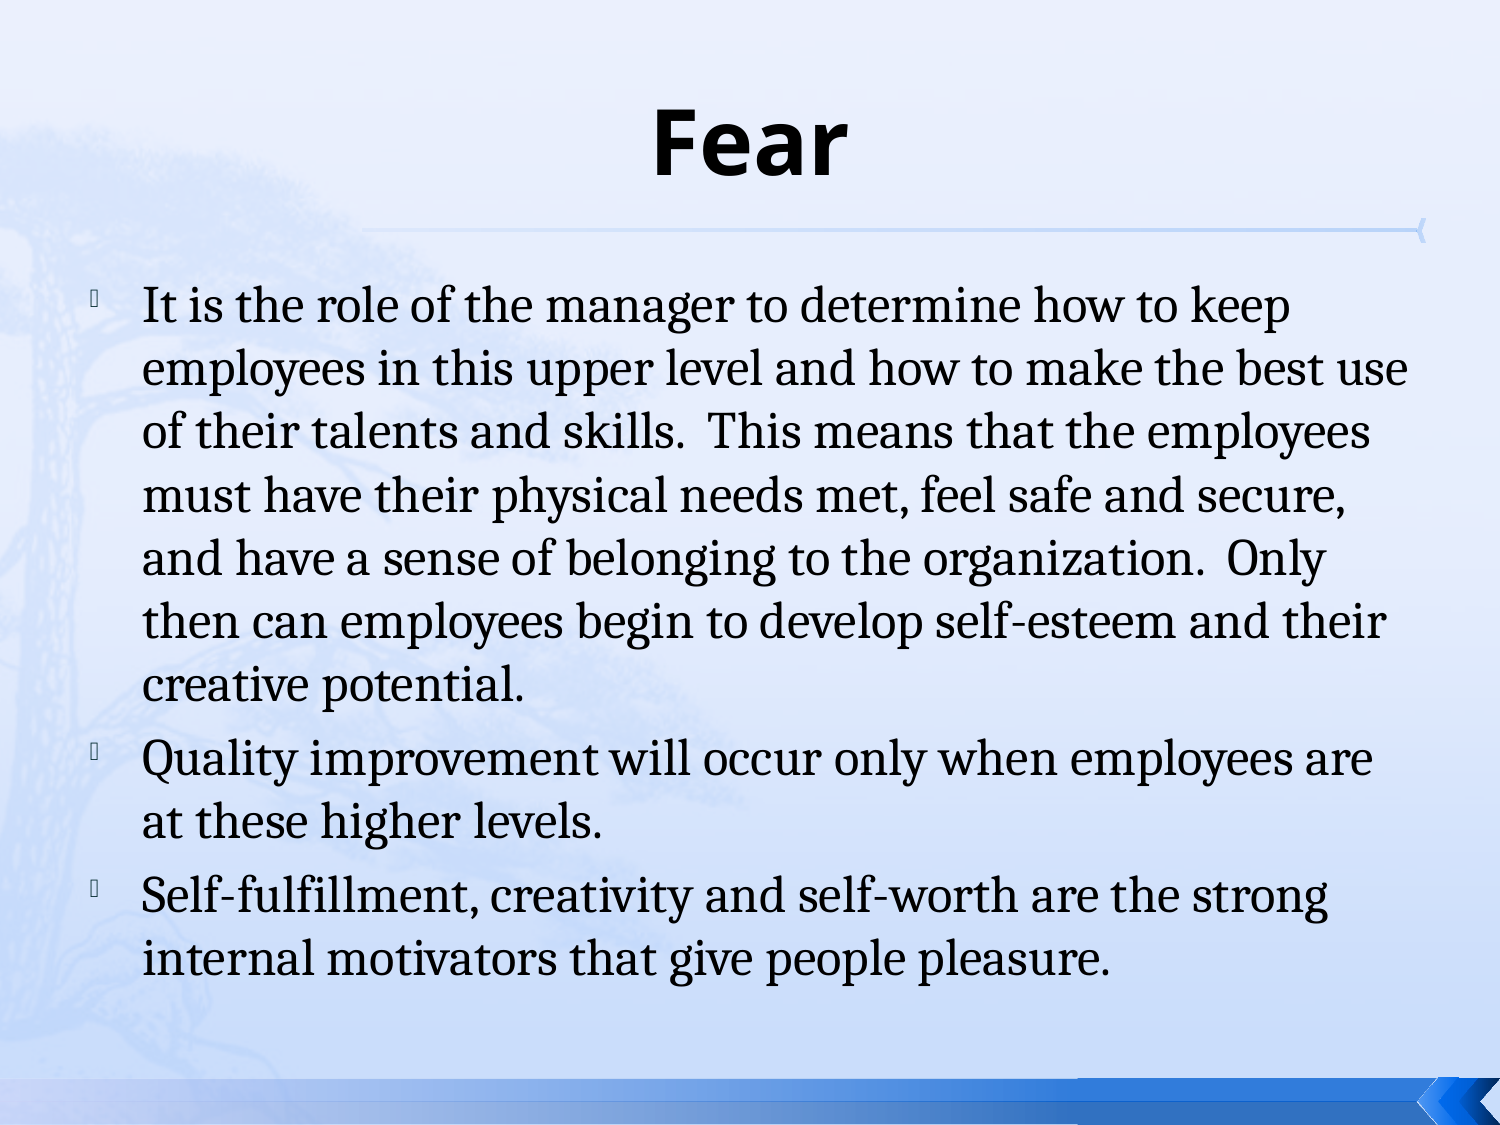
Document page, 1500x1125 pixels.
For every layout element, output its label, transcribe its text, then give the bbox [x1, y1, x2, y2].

list It is the role of the manager to determine how to keep employees in this upper level and how to make the best use of their talents and skills. This means that the employees must have their physical needs met, feel safe and secure, and have a sense of belonging to the organization. Only then can employees begin to develop self-esteem and their creative potential. Quality improvement will occur only when employees are at these higher levels. Self-fulfillment, creativity and self-worth are the strong internal motivators that give people pleasure. [75, 262, 1425, 1005]
title Fear [75, 45, 1425, 233]
